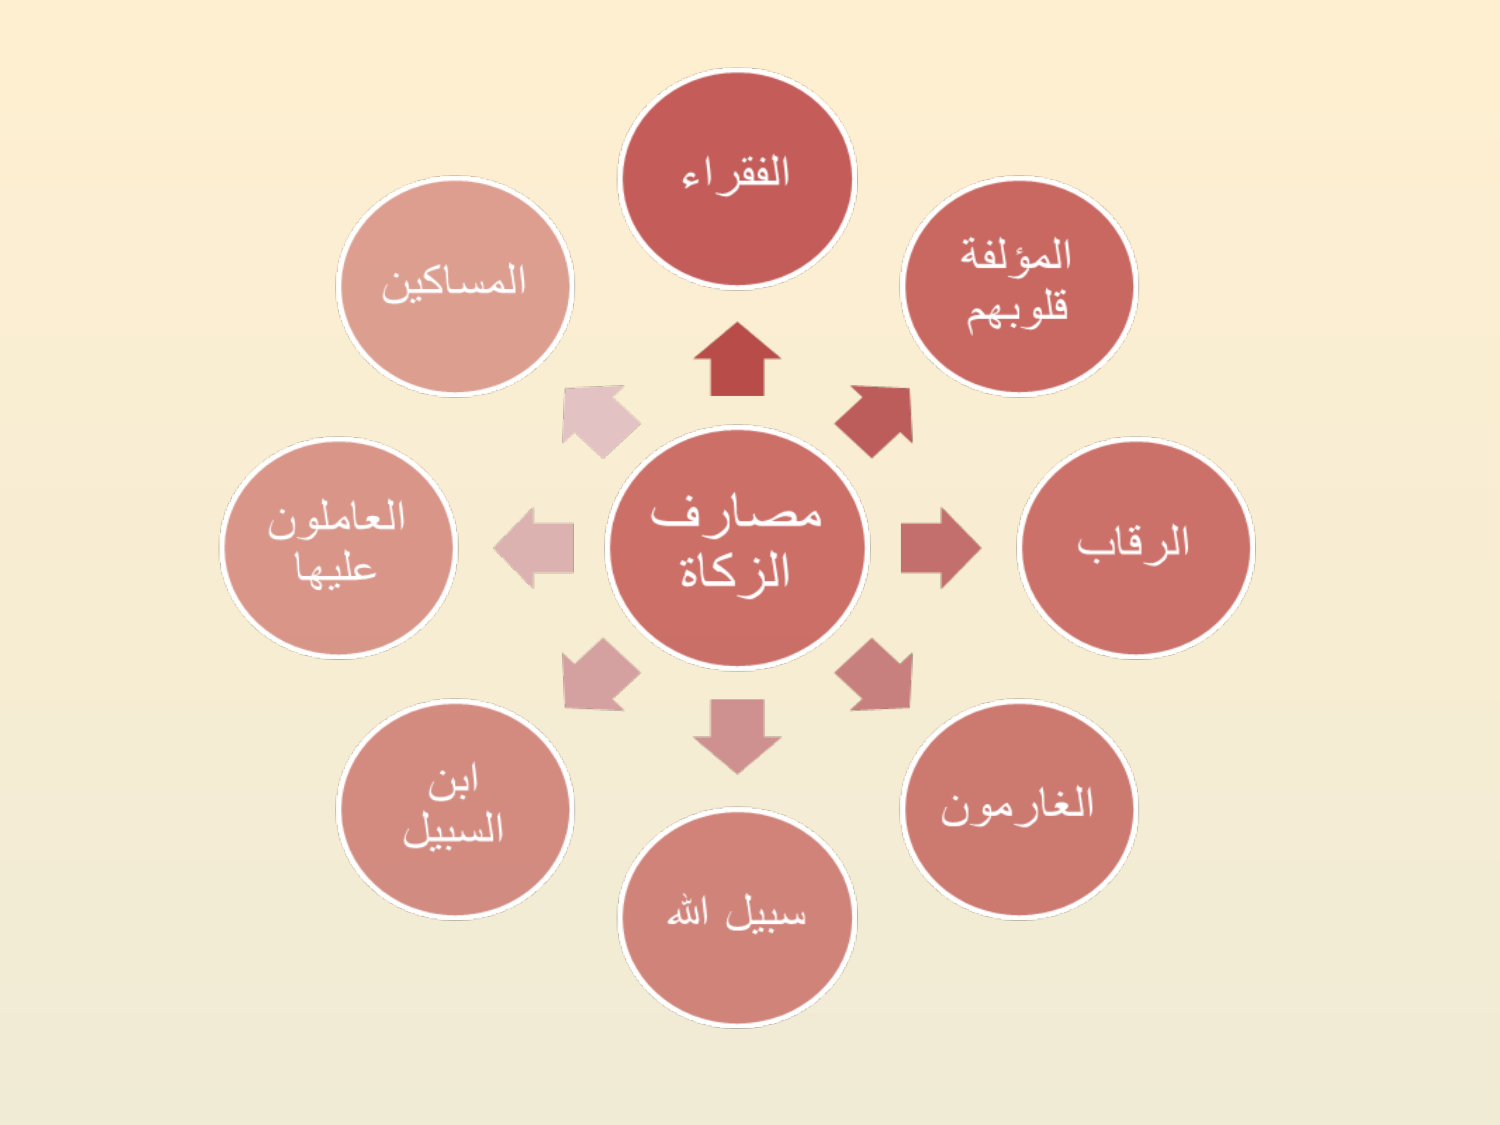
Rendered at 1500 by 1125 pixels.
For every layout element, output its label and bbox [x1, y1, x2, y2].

picture [87, 66, 1388, 1030]
